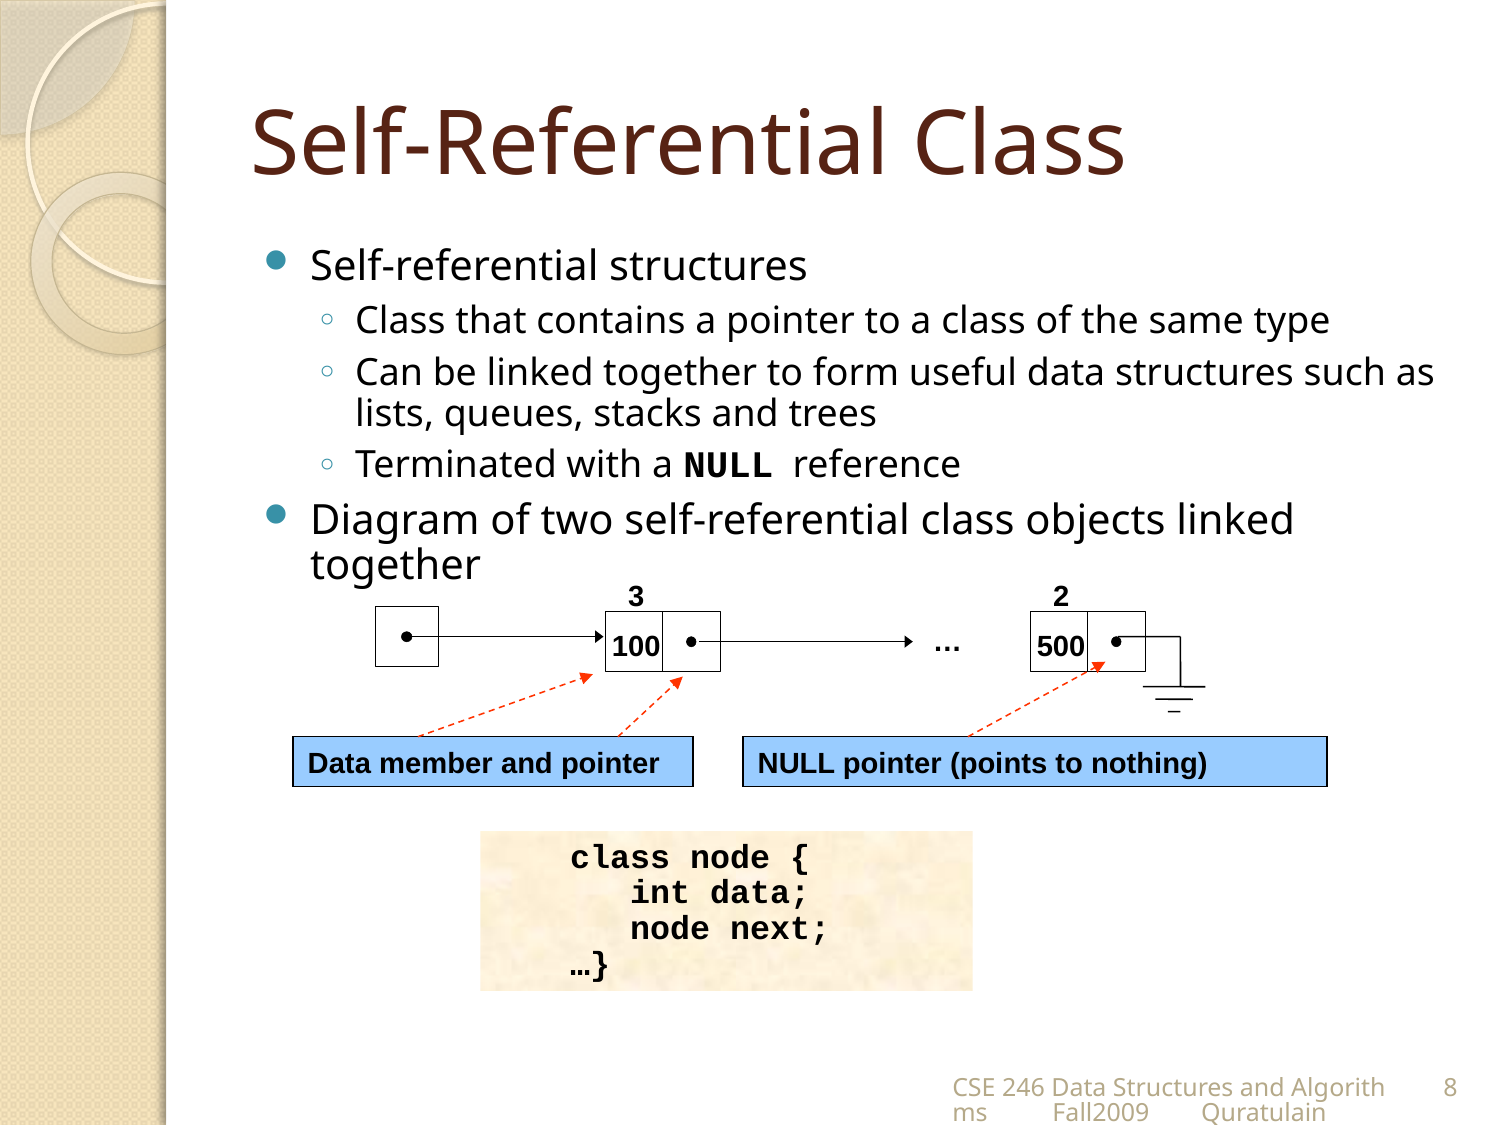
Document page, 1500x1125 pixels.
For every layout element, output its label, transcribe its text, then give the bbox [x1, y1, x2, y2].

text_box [292, 573, 1328, 789]
slide_number 8 [1413, 1034, 1488, 1113]
footer CSE 246 Data Structures and Algorithms Fall2009 Quratulain [937, 1034, 1413, 1113]
title Self-Referential Class [235, 45, 1466, 233]
list Self-referential structures Class that contains a pointer to a class of the same type Can be linked together to form useful data structures such as lists, queues, stacks and trees Terminated with a NULL reference Diagram of two self-referential class objects linked together [235, 237, 1466, 610]
text_box class node { int data; node next; …} [480, 831, 973, 991]
